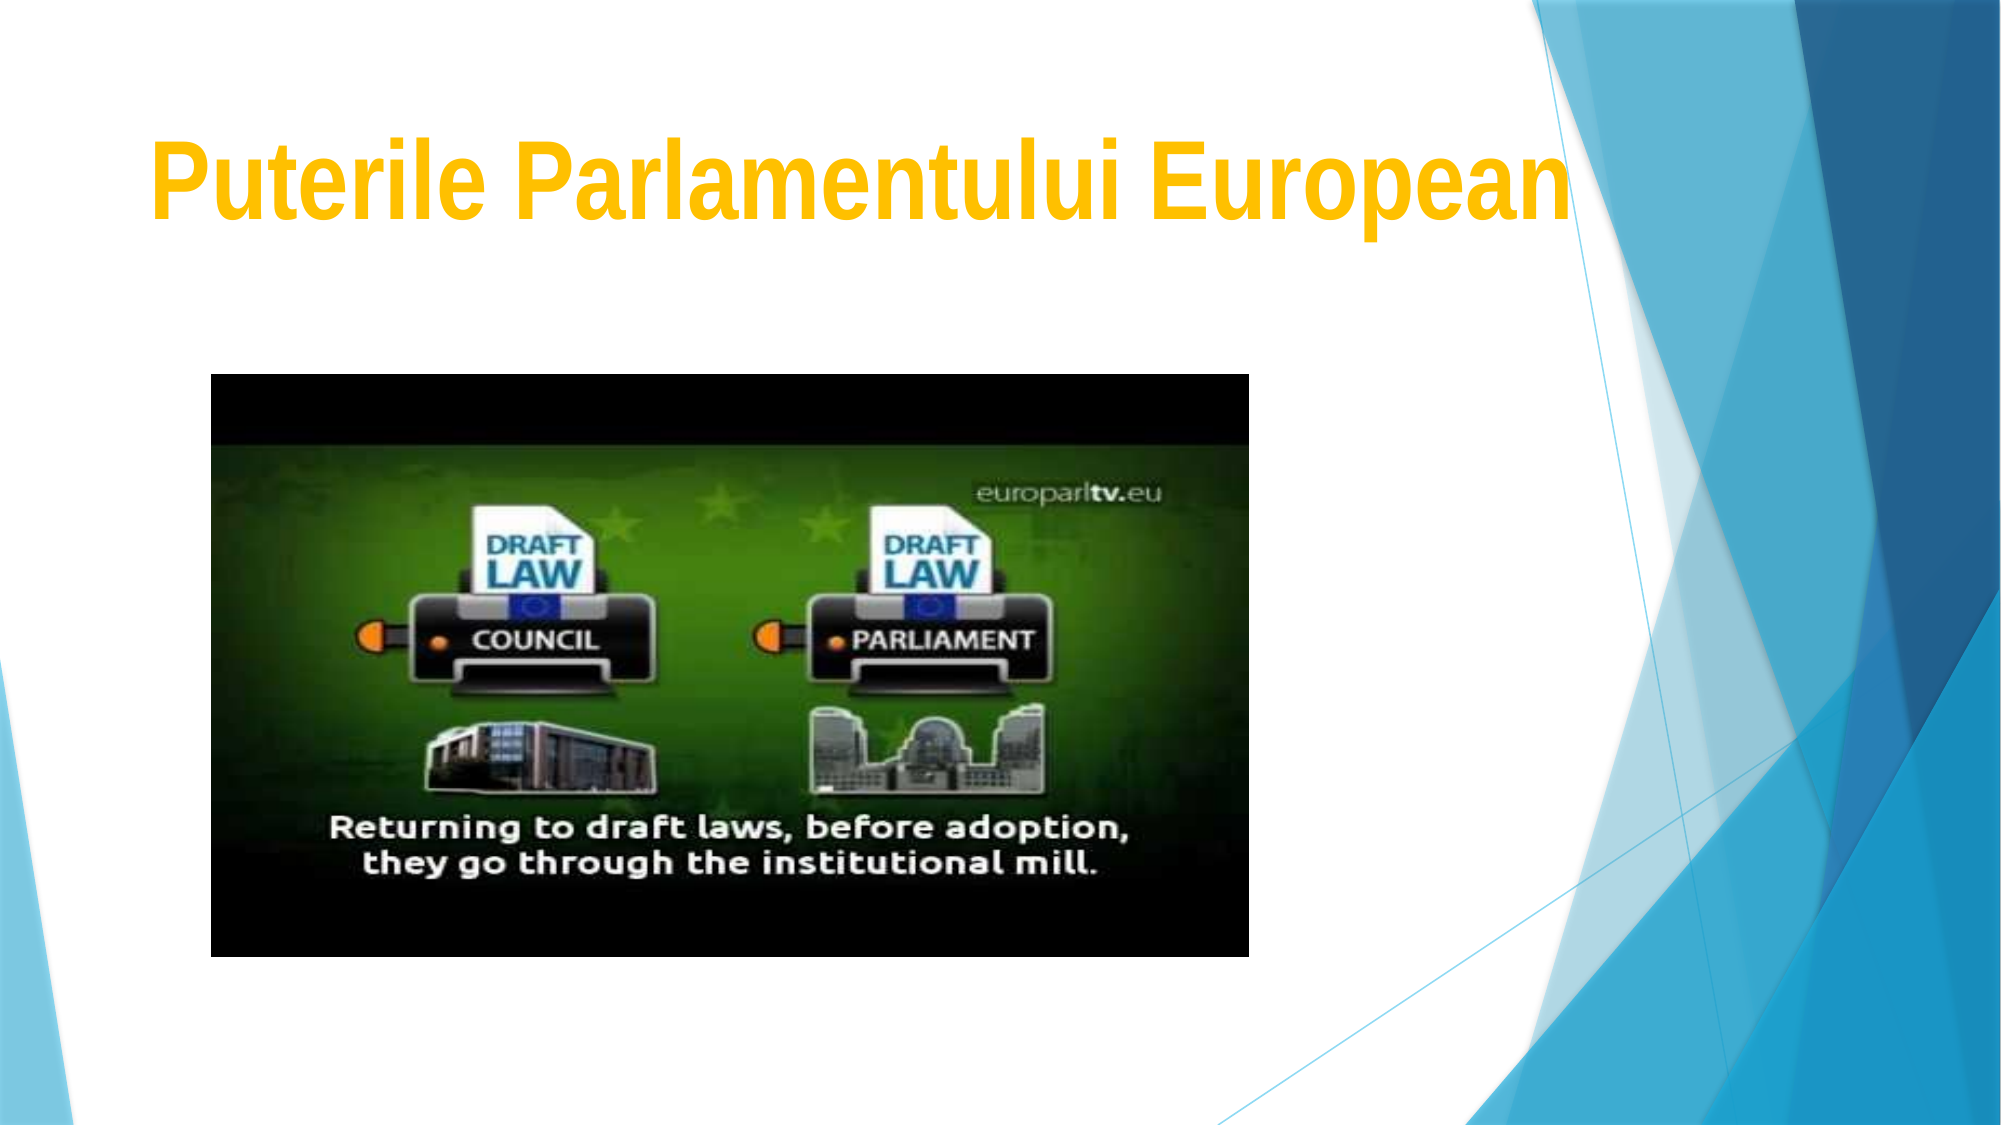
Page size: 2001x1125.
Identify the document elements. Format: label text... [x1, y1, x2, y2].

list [210, 372, 1250, 959]
title Puterile Parlamentului European [111, 99, 1613, 261]
